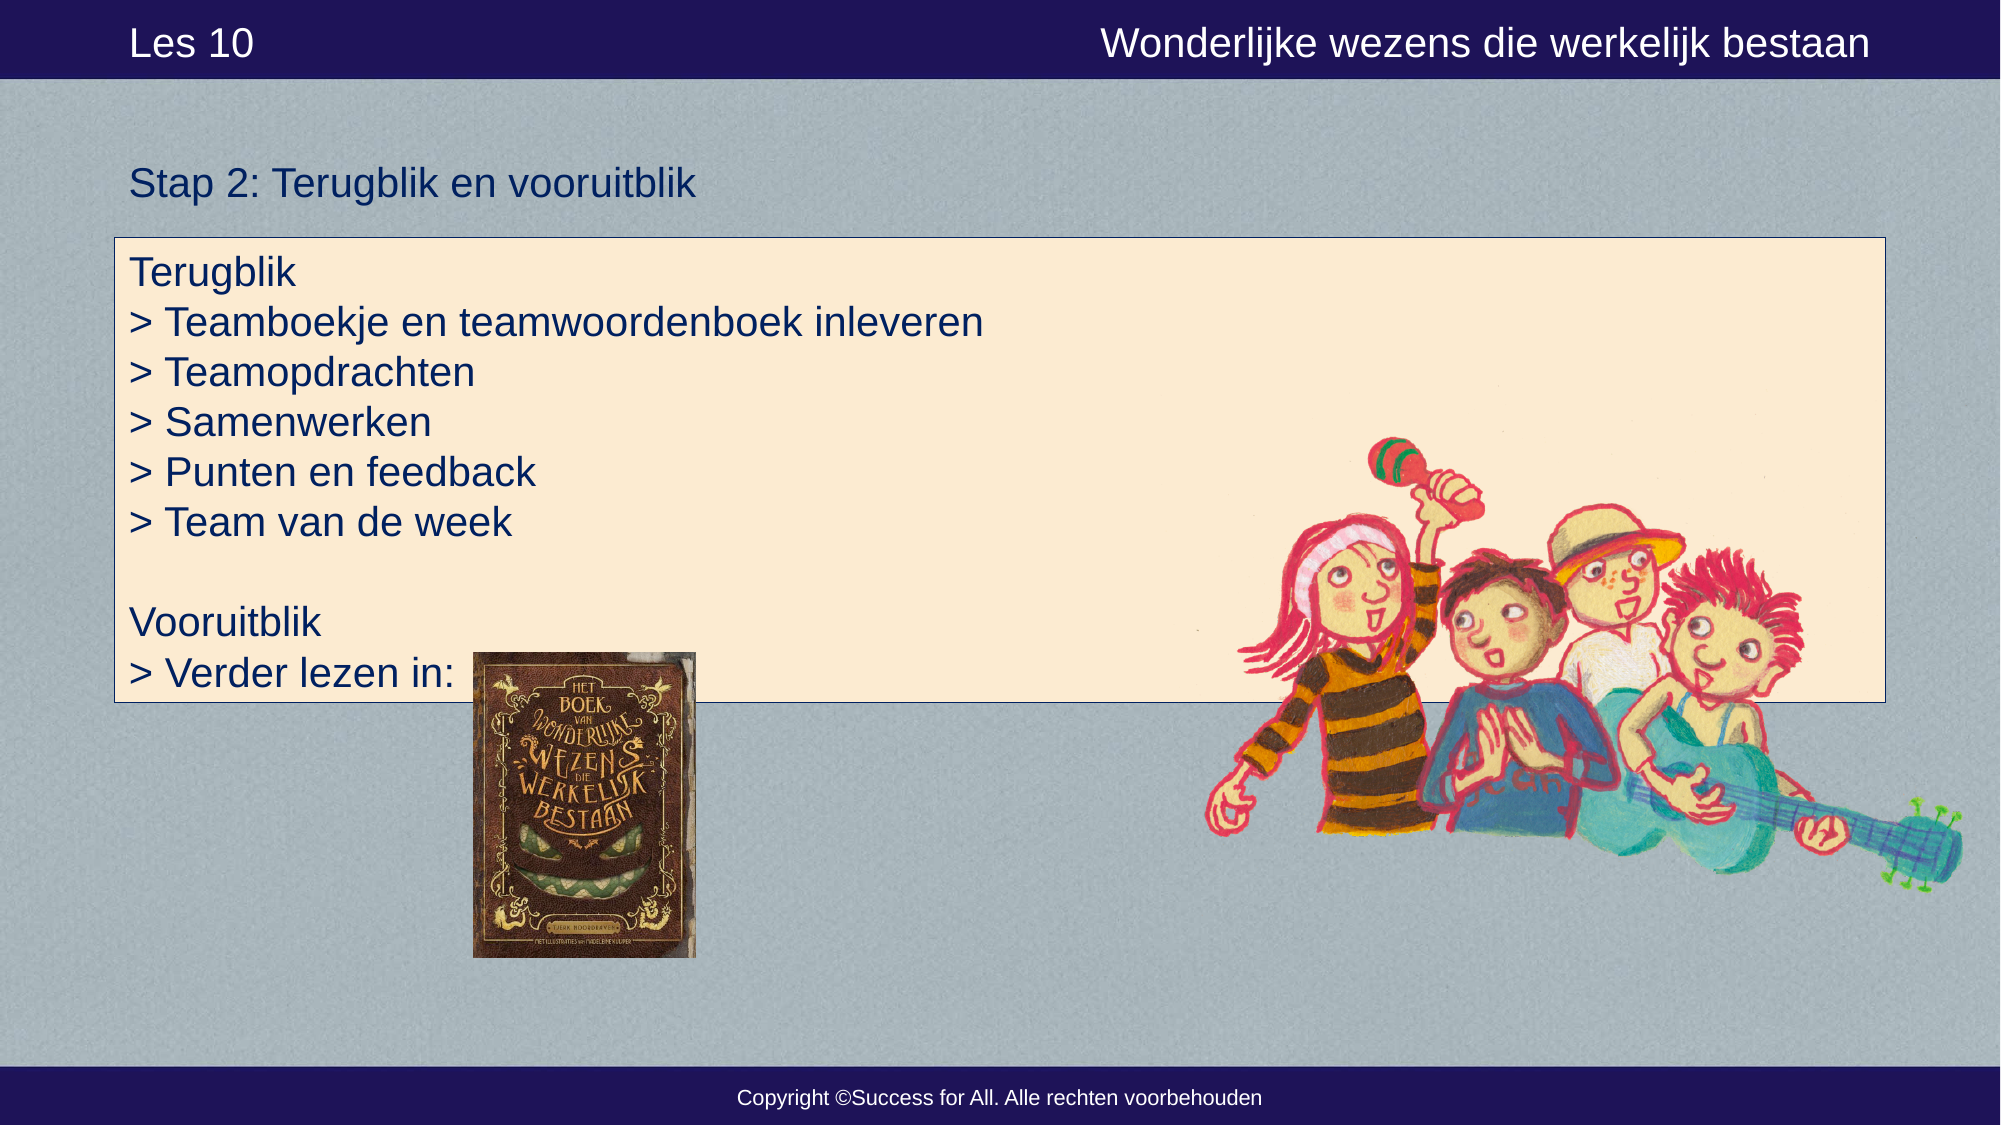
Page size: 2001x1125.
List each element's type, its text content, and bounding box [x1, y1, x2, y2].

text_box Les 10 [114, 8, 354, 73]
text_box Copyright ©Success for All. Alle rechten voorbehouden [0, 1076, 2000, 1125]
text_box Wonderlijke wezens die werkelijk bestaan [999, 8, 1886, 73]
text_box Terugblik > Teamboekje en teamwoordenboek inleveren > Teamopdrachten > Samenwerken > Punten en feedback > Team van de week Vooruitblik > Verder lezen in: [114, 237, 1886, 703]
picture [0, 0, 2001, 1125]
text_box Stap 2: Terugblik en vooruitblik [113, 148, 1635, 214]
